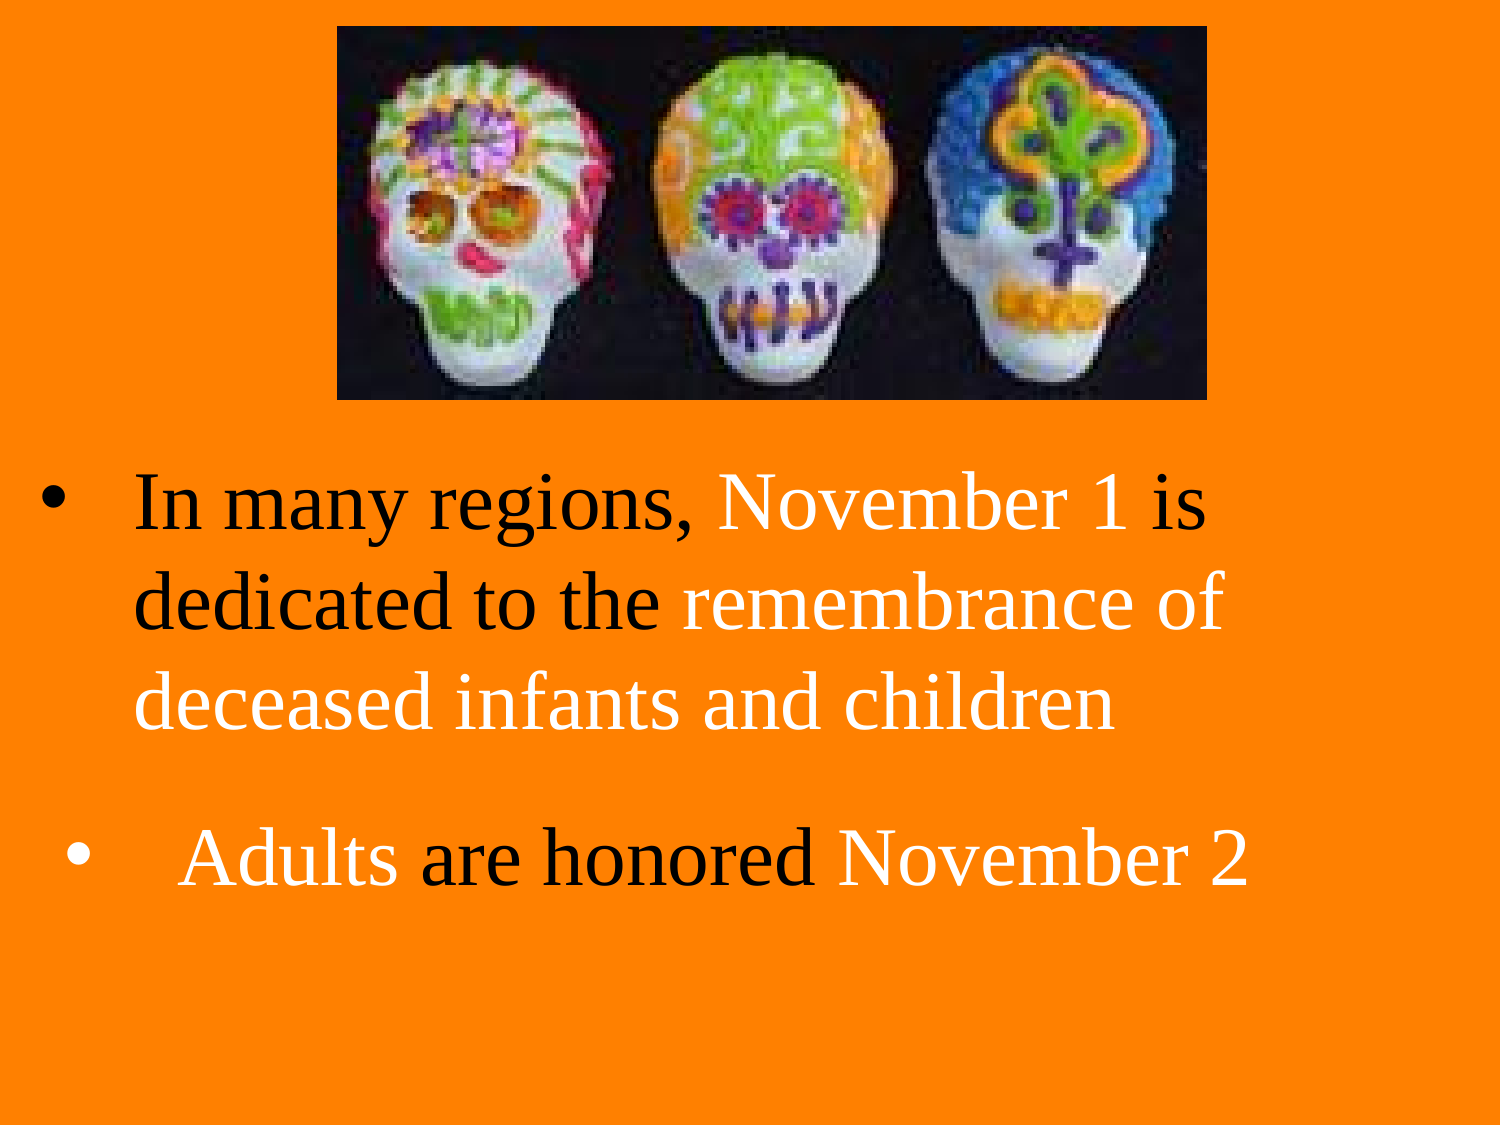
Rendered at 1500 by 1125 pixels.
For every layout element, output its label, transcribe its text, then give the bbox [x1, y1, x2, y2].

picture [337, 26, 1207, 401]
text_box In many regions, November 1 is dedicated to the remembrance of deceased infants and children [24, 438, 1500, 834]
text_box Adults are honored November 2 [50, 794, 1438, 1052]
